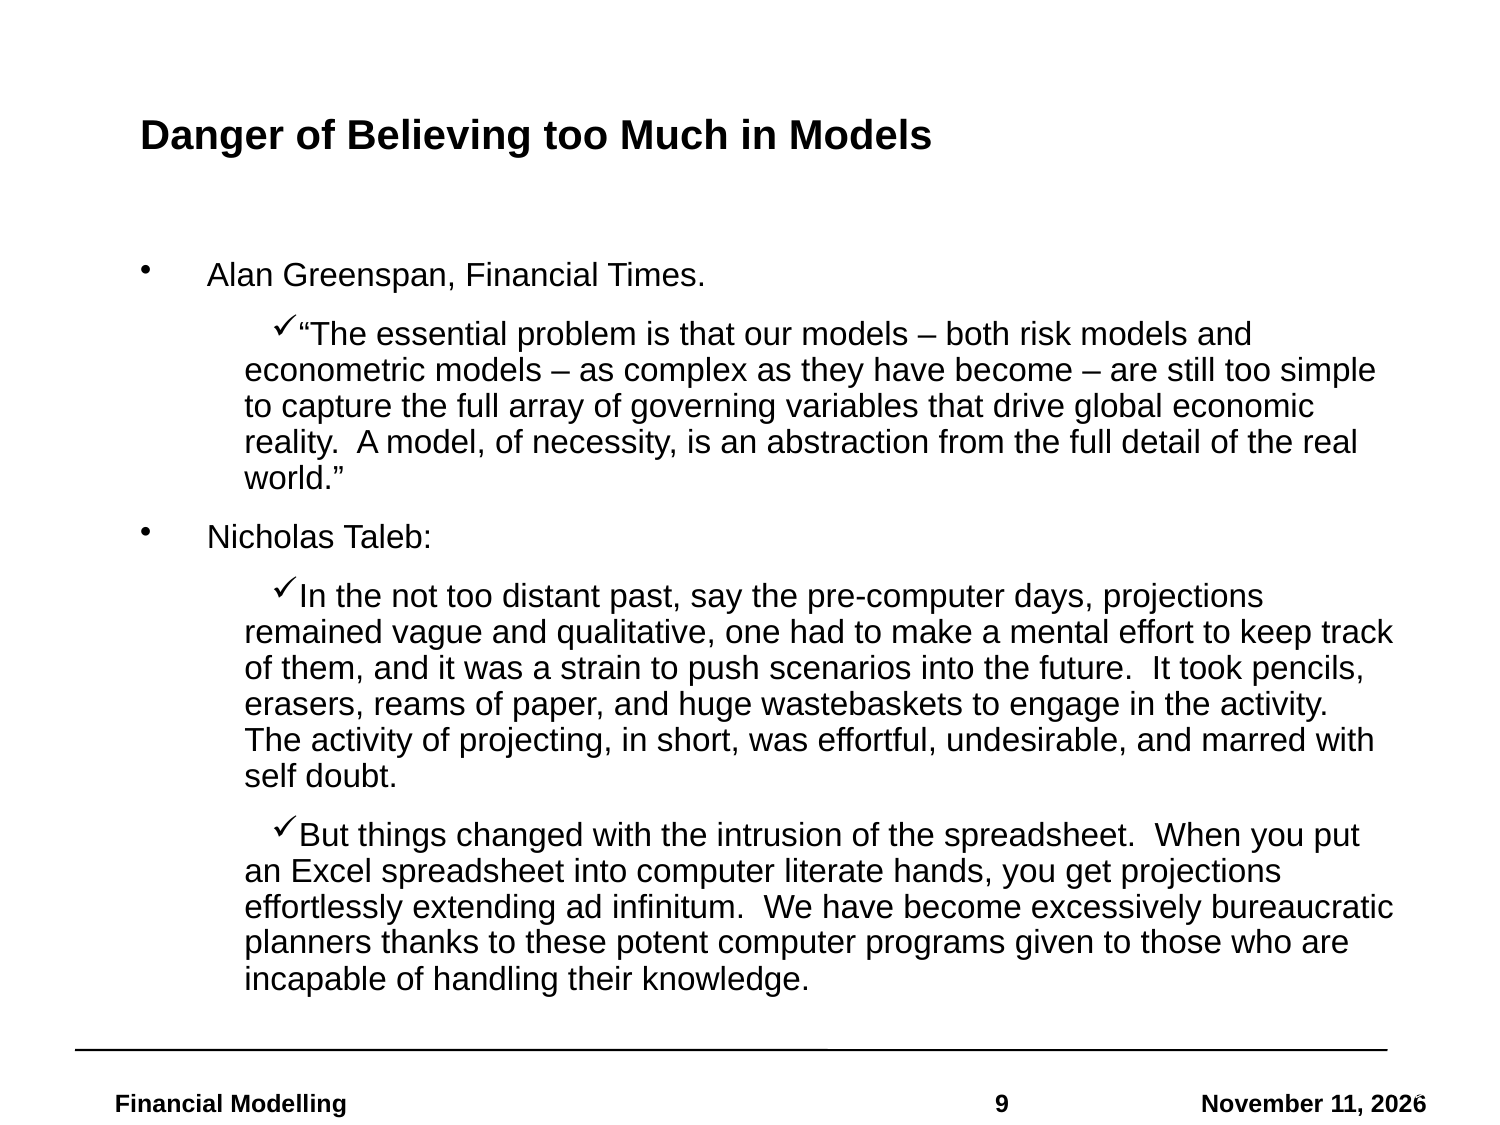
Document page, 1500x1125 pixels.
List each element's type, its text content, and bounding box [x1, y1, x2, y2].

list Alan Greenspan, Financial Times. “The essential problem is that our models – both risk models and econometric models – as complex as they have become – are still too simple to capture the full array of governing variables that drive global economic reality. A model, of necessity, is an abstraction from the full detail of the real world.” Nicholas Taleb: In the not too distant past, say the pre-computer days, projections remained vague and qualitative, one had to make a mental effort to keep track of them, and it was a strain to push scenarios into the future. It took pencils, erasers, reams of paper, and huge wastebaskets to engage in the activity. The activity of projecting, in short, was effortful, undesirable, and marred with self doubt. But things changed with the intrusion of the spreadsheet. When you put an Excel spreadsheet into computer literate hands, you get projections effortlessly extending ad infinitum. We have become excessively bureaucratic planners thanks to these potent computer programs given to those who are incapable of handling their knowledge. [124, 249, 1413, 1001]
title Danger of Believing too Much in Models [124, 99, 1413, 226]
